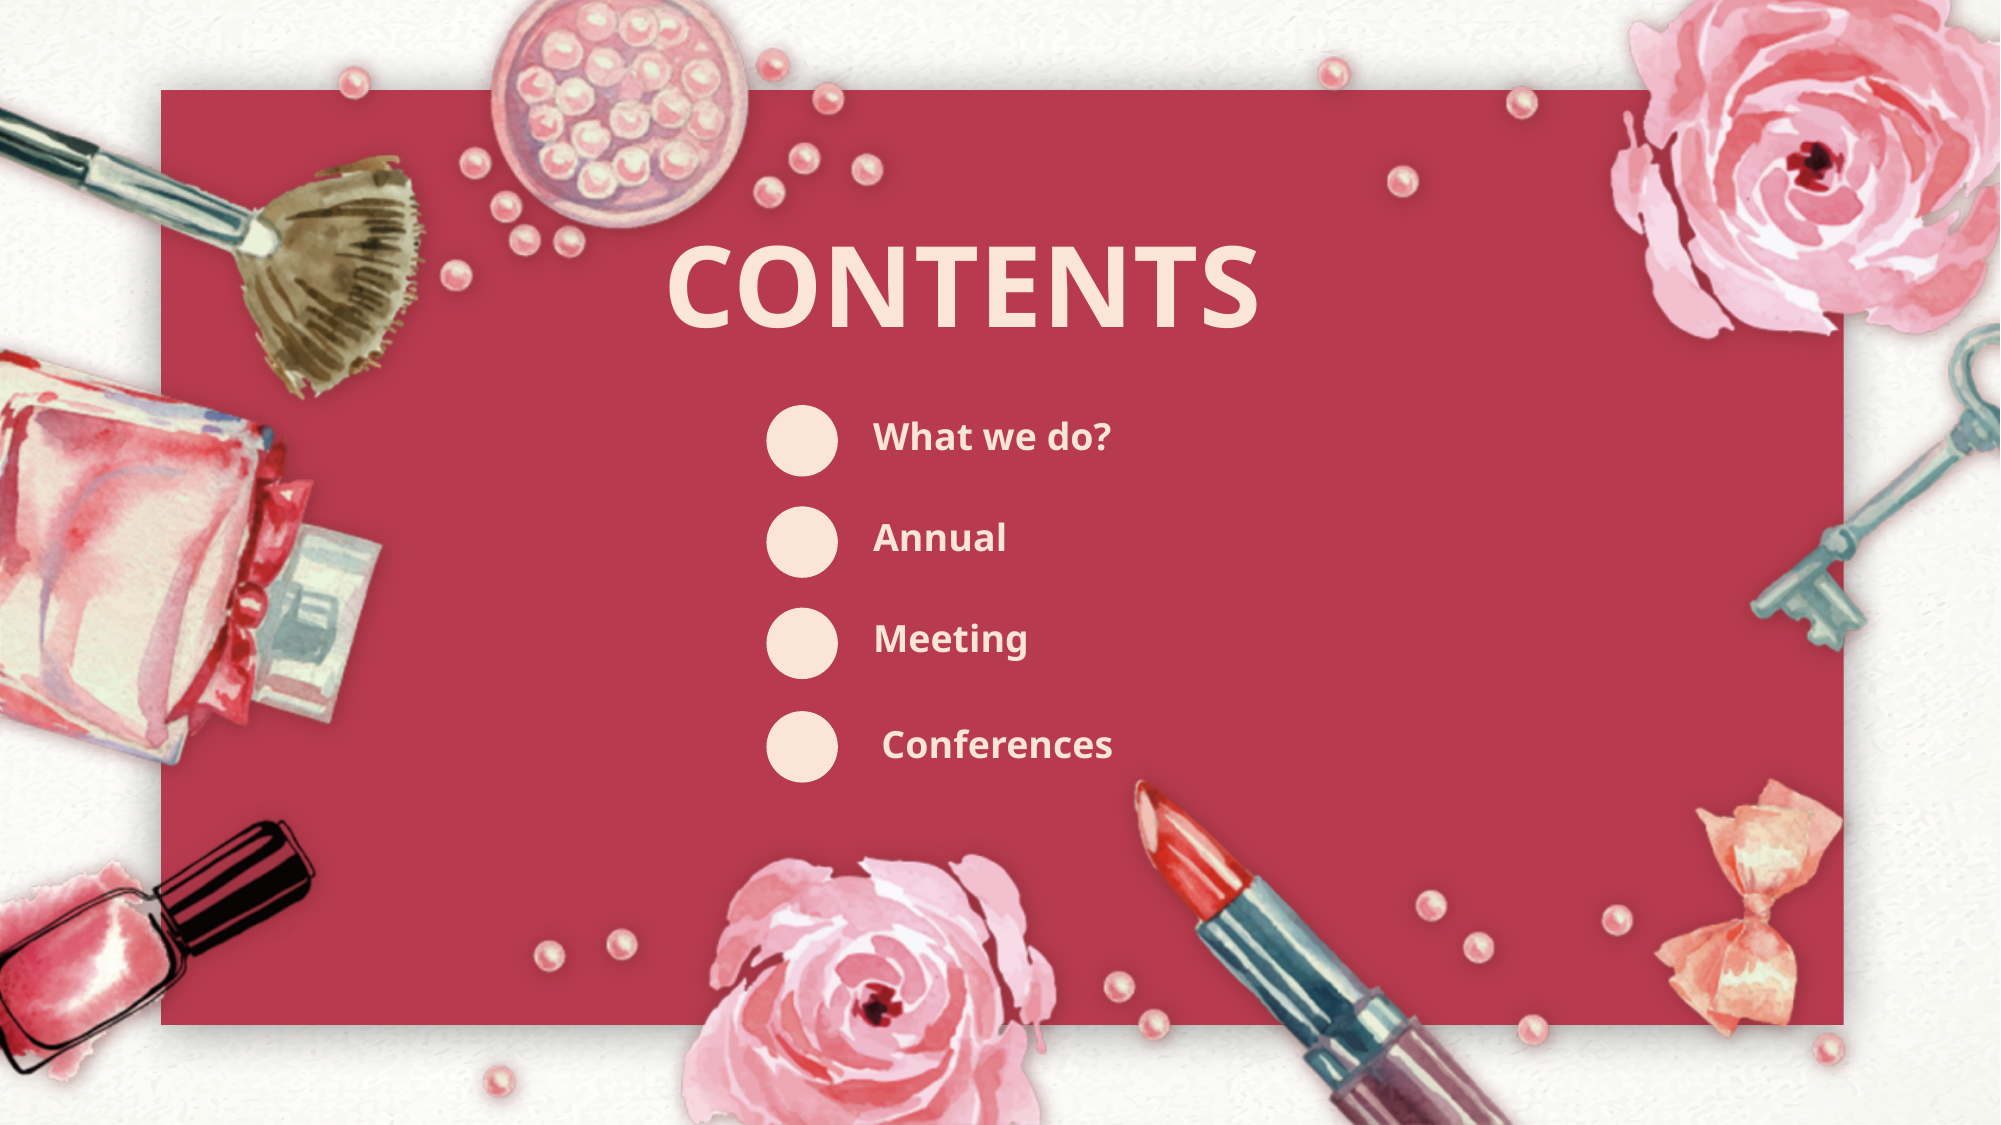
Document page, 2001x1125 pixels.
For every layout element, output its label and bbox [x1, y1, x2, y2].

text_box [766, 607, 1228, 680]
picture [0, 0, 2000, 1125]
text_box [766, 506, 1228, 578]
text_box [766, 405, 1228, 477]
text_box [766, 711, 1236, 783]
